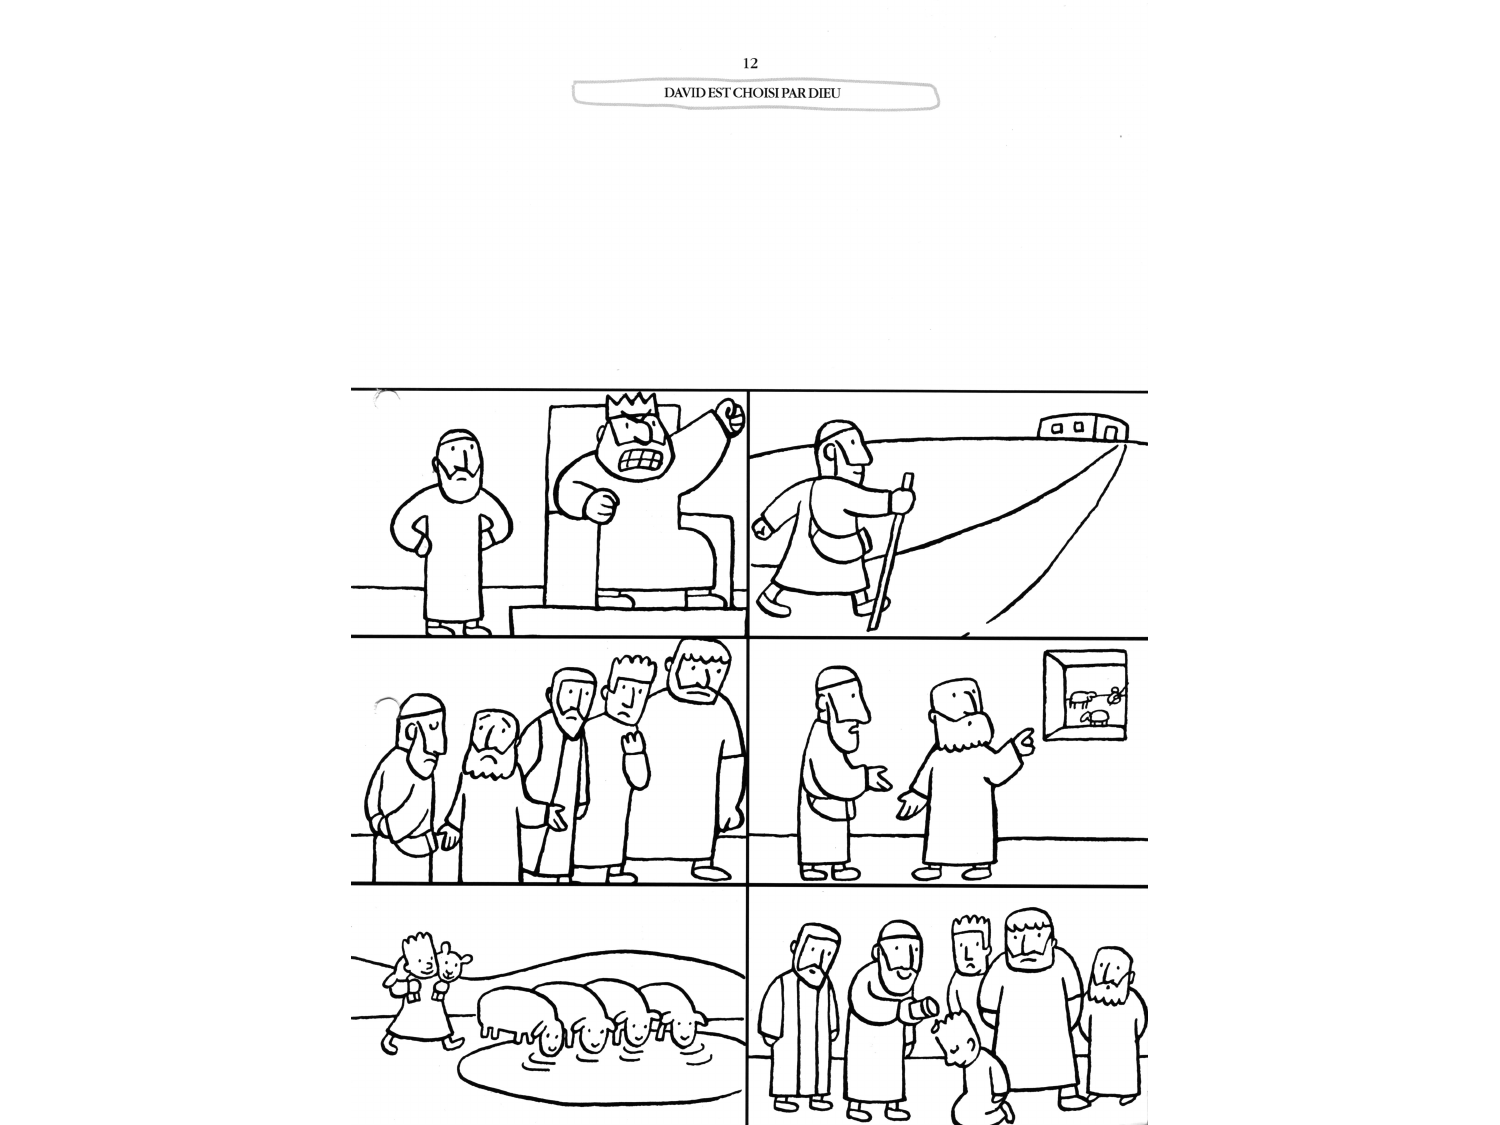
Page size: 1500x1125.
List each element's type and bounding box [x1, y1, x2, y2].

picture [351, 0, 1149, 1125]
